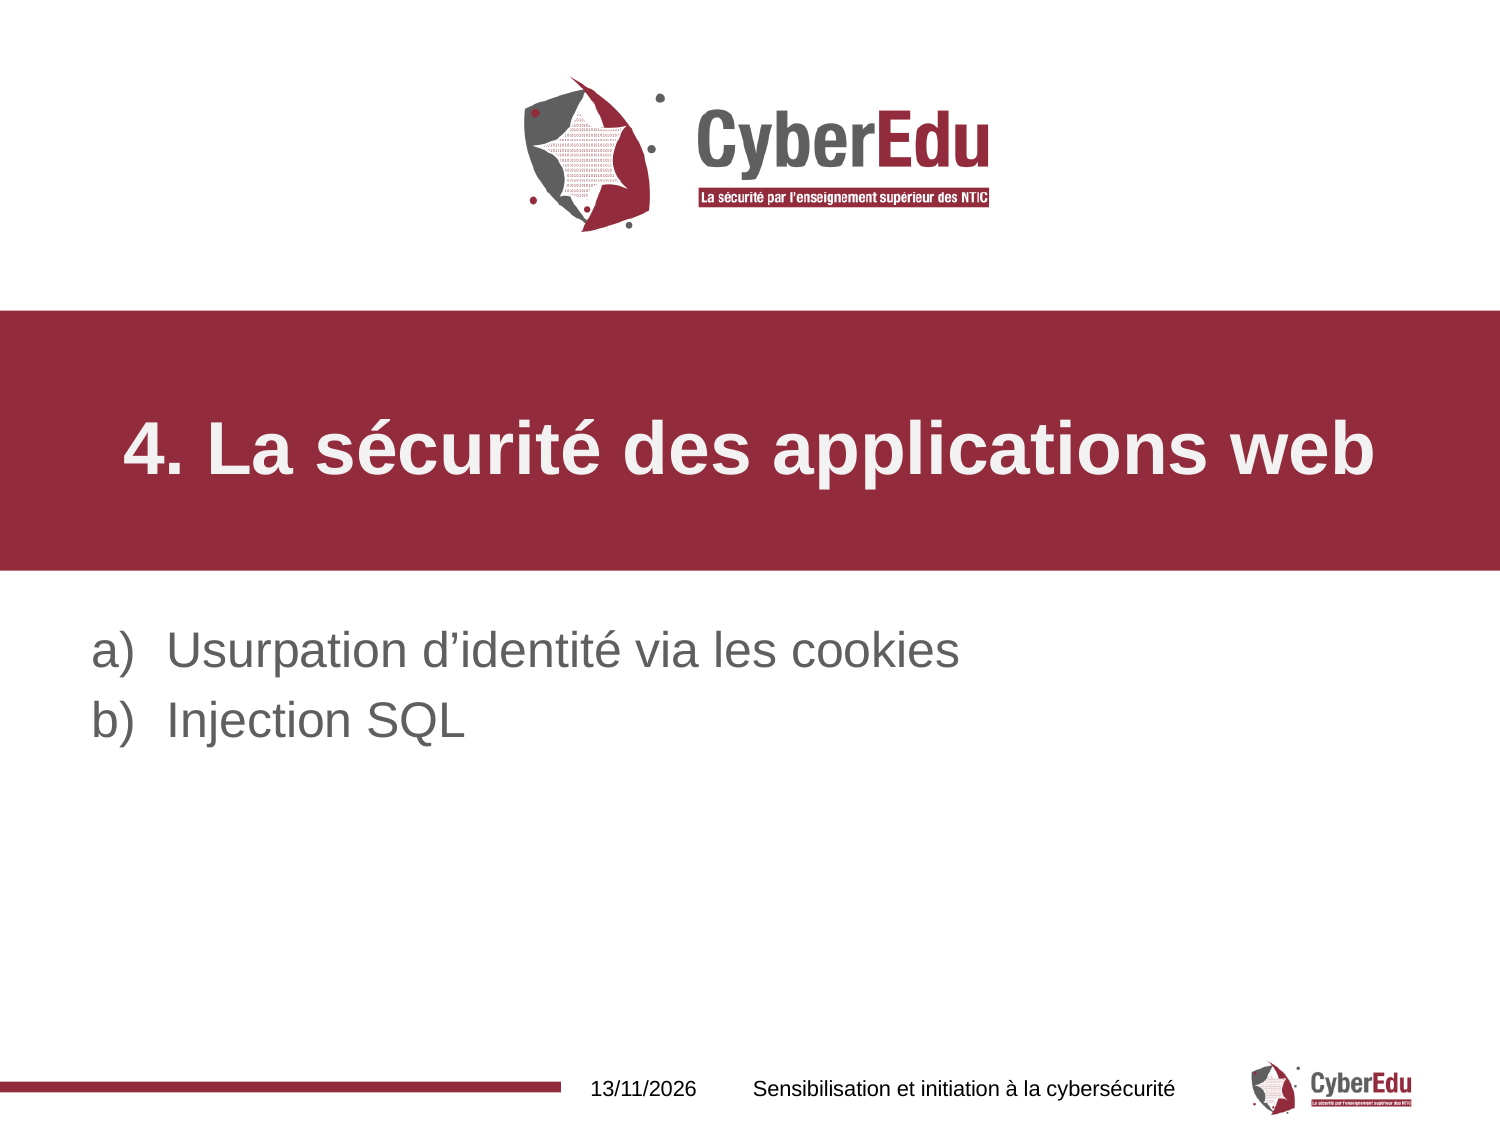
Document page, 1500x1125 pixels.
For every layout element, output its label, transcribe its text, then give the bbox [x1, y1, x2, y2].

picture [509, 75, 991, 232]
picture [1246, 1060, 1412, 1115]
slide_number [561, 1057, 727, 1118]
title 4. La sécurité des applications web [75, 338, 1425, 551]
list Usurpation d’identité via les cookies Injection SQL [76, 609, 1424, 1047]
footer Sensibilisation et initiation à la cybersécurité [738, 1057, 1236, 1118]
